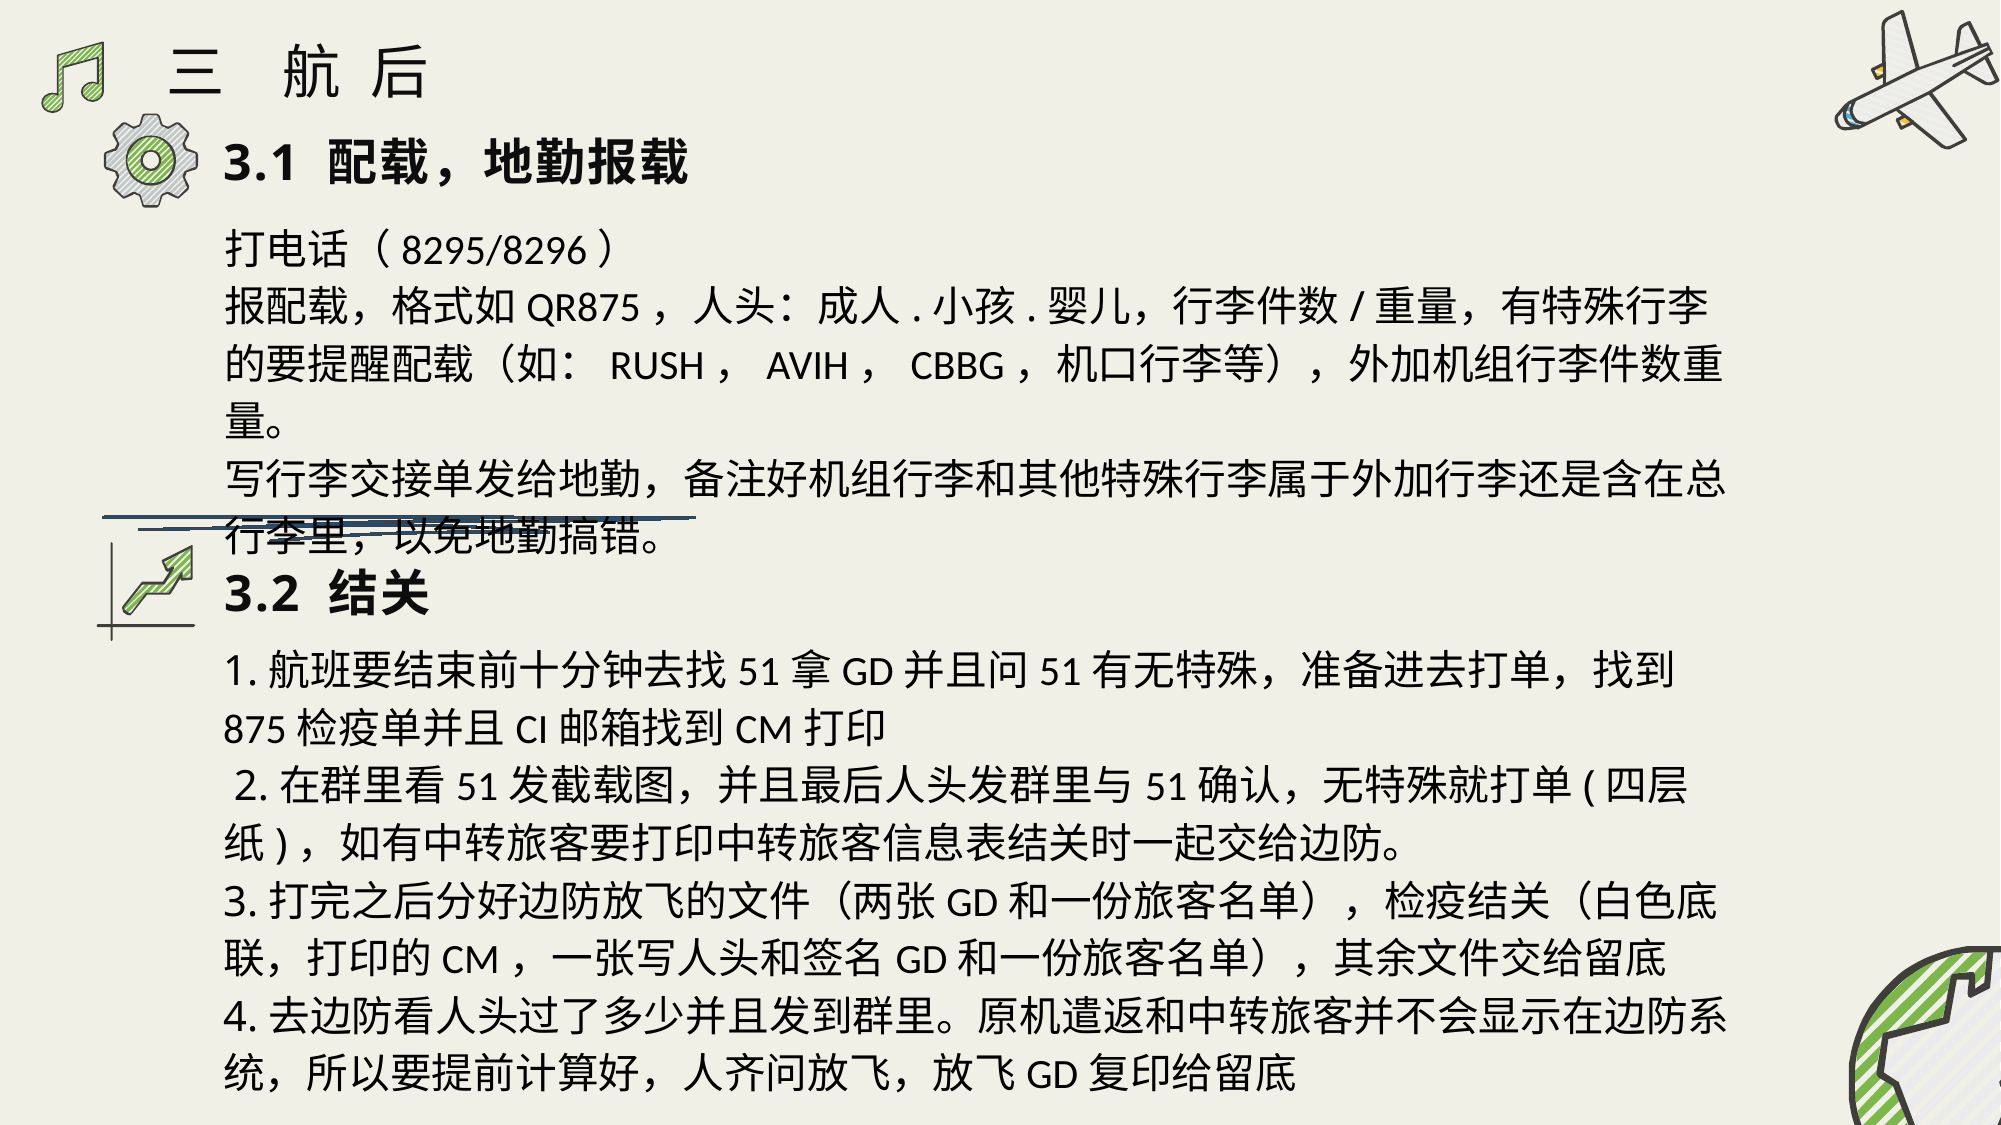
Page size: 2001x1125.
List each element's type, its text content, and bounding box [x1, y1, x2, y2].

text_box 打电话（8295/8296） 报配载，格式如QR875，人头：成人.小孩.婴儿，行李件数/重量，有特殊行李的要提醒配载（如：RUSH，AVIH，CBBG，机口行李等），外加机组行李件数重量。 写行李交接单发给地勤，备注好机组行李和其他特殊行李属于外加行李还是含在总行李里，以免地勤搞错。 [209, 207, 1755, 568]
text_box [96, 542, 196, 642]
text_box 三 航 后 [151, 27, 444, 113]
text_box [103, 113, 198, 208]
text_box [138, 527, 209, 531]
picture [1839, 0, 1987, 172]
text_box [41, 41, 104, 114]
picture [1848, 946, 2000, 1125]
text_box 1.航班要结束前十分钟去找51拿GD并且问51有无特殊，准备进去打单，找到875检疫单并且CI邮箱找到CM打印 2.在群里看51发截载图，并且最后人头发群里与51确认，无特殊就打单(四层纸)，如有中转旅客要打印中转旅客信息表结关时一起交给边防。 3.打完之后分好边防放飞的文件（两张GD和一份旅客名单），检疫结关（白色底联，打印的CM，一张写人头和签名GD和一份旅客名单），其余文件交给留底 4.去边防看人头过了多少并且发到群里。原机遣返和中转旅客并不会显示在边防系统，所以要提前计算好，人齐问放飞，放飞GD复印给留底 [208, 629, 1754, 1105]
text_box [102, 515, 209, 519]
text_box 3.1 配载，地勤报载 [208, 122, 747, 198]
text_box 3.2 结关 [209, 568, 536, 629]
